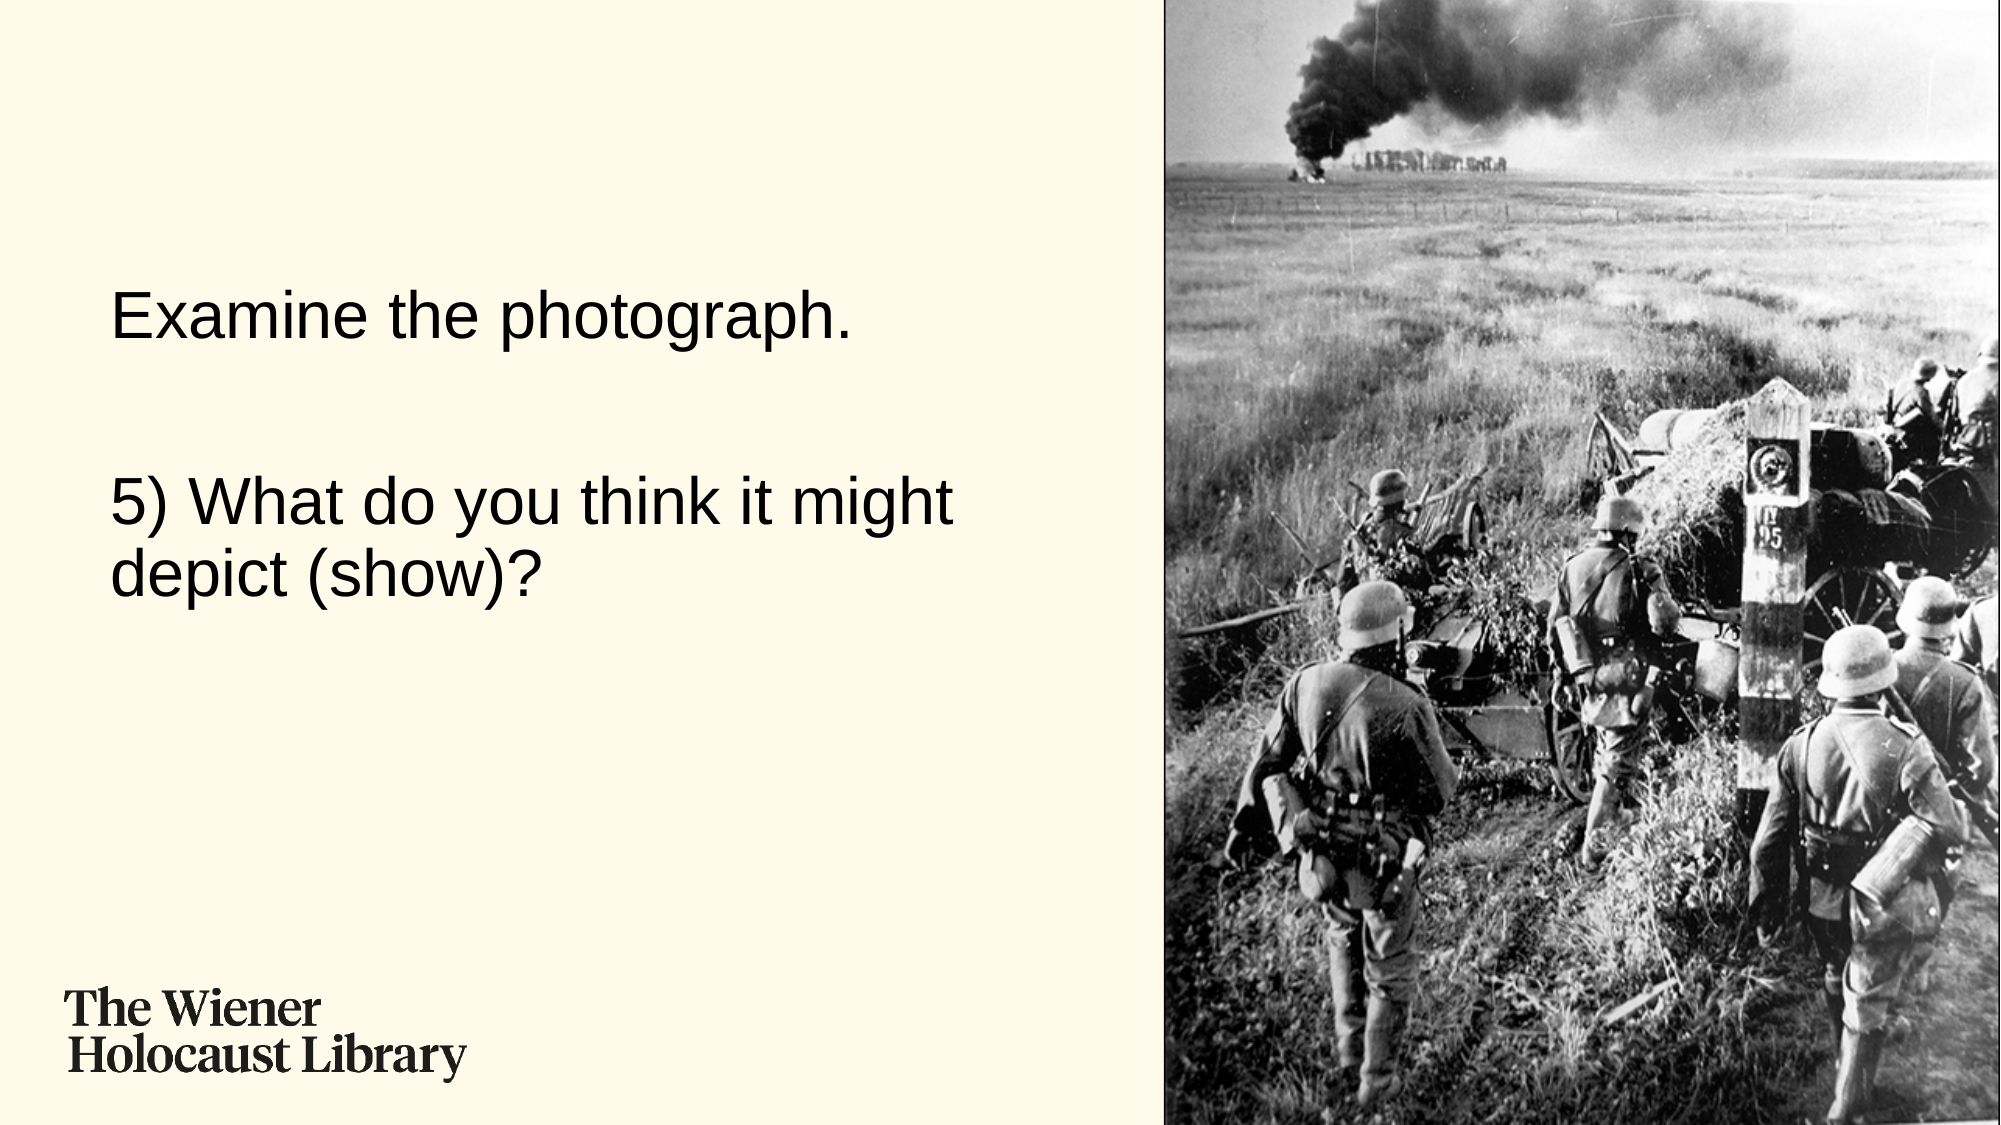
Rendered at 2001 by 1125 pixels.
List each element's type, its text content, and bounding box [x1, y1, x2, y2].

list Examine the photograph. 5) What do you think it might depict (show)? [95, 273, 1000, 987]
picture [64, 986, 467, 1083]
picture [1163, 0, 2000, 1125]
